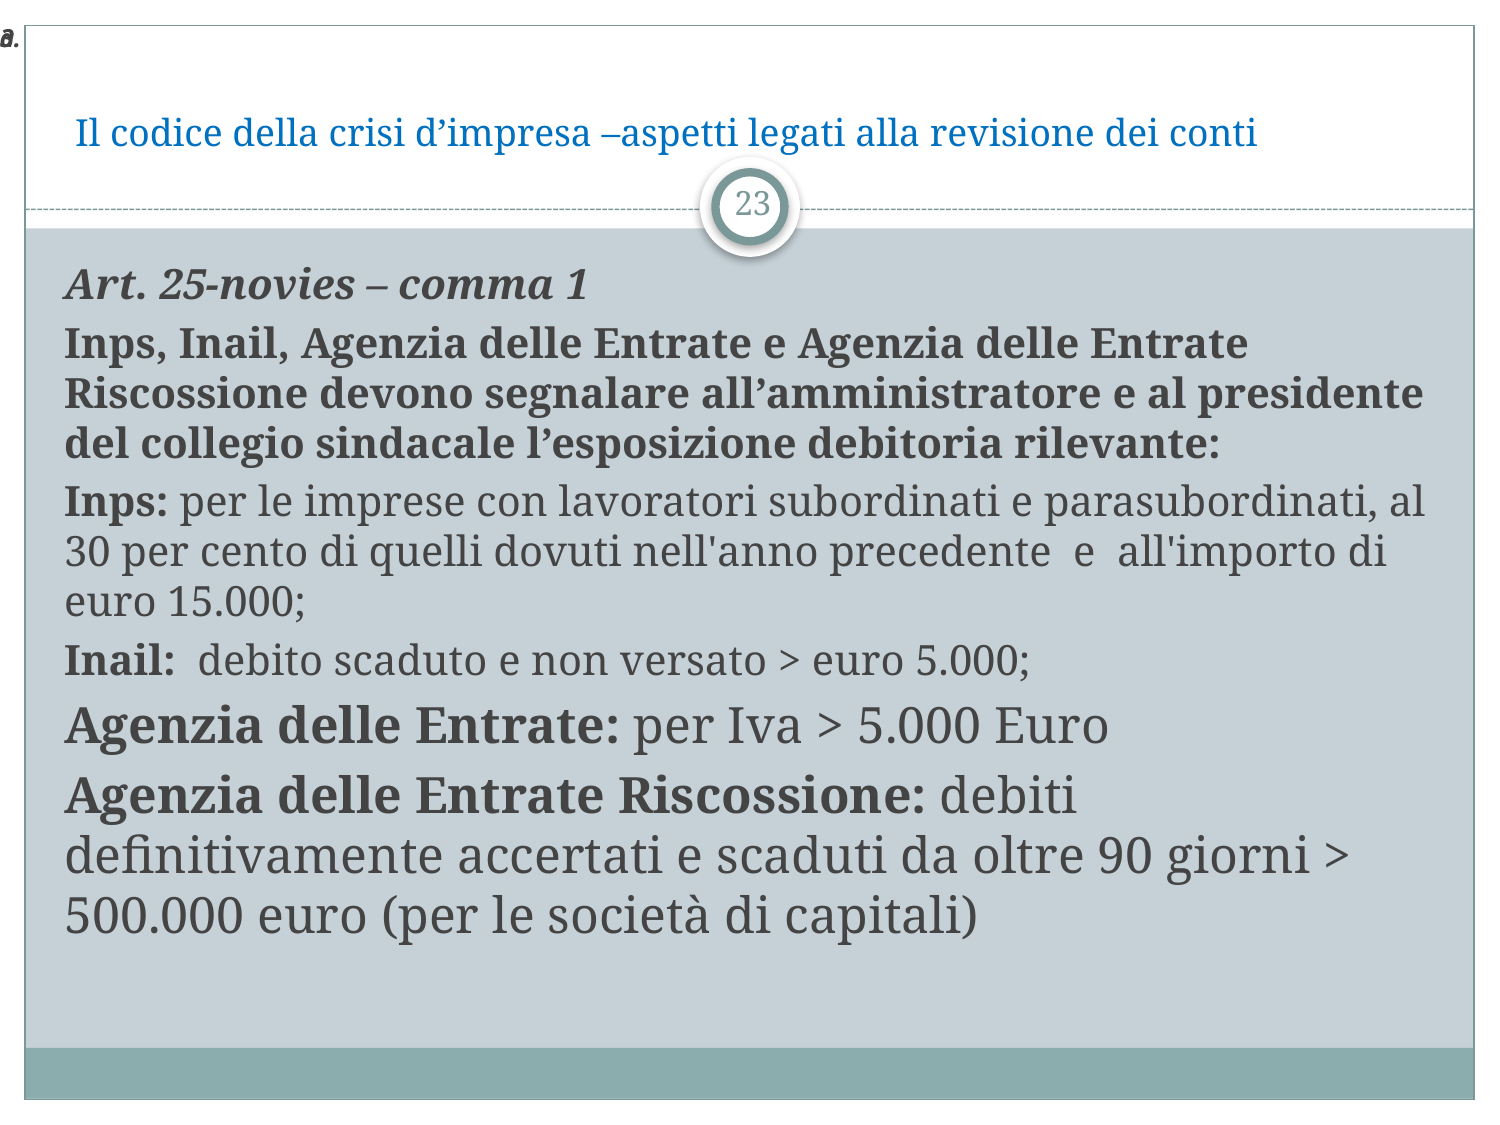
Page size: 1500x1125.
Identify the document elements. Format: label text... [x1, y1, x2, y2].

slide_number 23 [715, 168, 791, 241]
title Il codice della crisi d’impresa –aspetti legati alla revisione dei conti [49, 37, 1450, 162]
text_box a [0, 22, 15, 53]
text_box 3. [15, 22, 28, 53]
list Art. 25-novies – comma 1 Inps, Inail, Agenzia delle Entrate e Agenzia delle Entrate Riscossione devono segnalare all’amministratore e al presidente del collegio sindacale l’esposizione debitoria rilevante: Inps: per le imprese con lavoratori subordinati e parasubordinati, al 30 per cento di quelli dovuti nell'anno precedente e all'importo di euro 15.000; Inail: debito scaduto e non versato > euro 5.000; Agenzia delle Entrate: per Iva > 5.000 Euro Agenzia delle Entrate Riscossione: debiti definitivamente accertati e scaduti da oltre 90 giorni > 500.000 euro (per le società di capitali) [49, 250, 1445, 1001]
